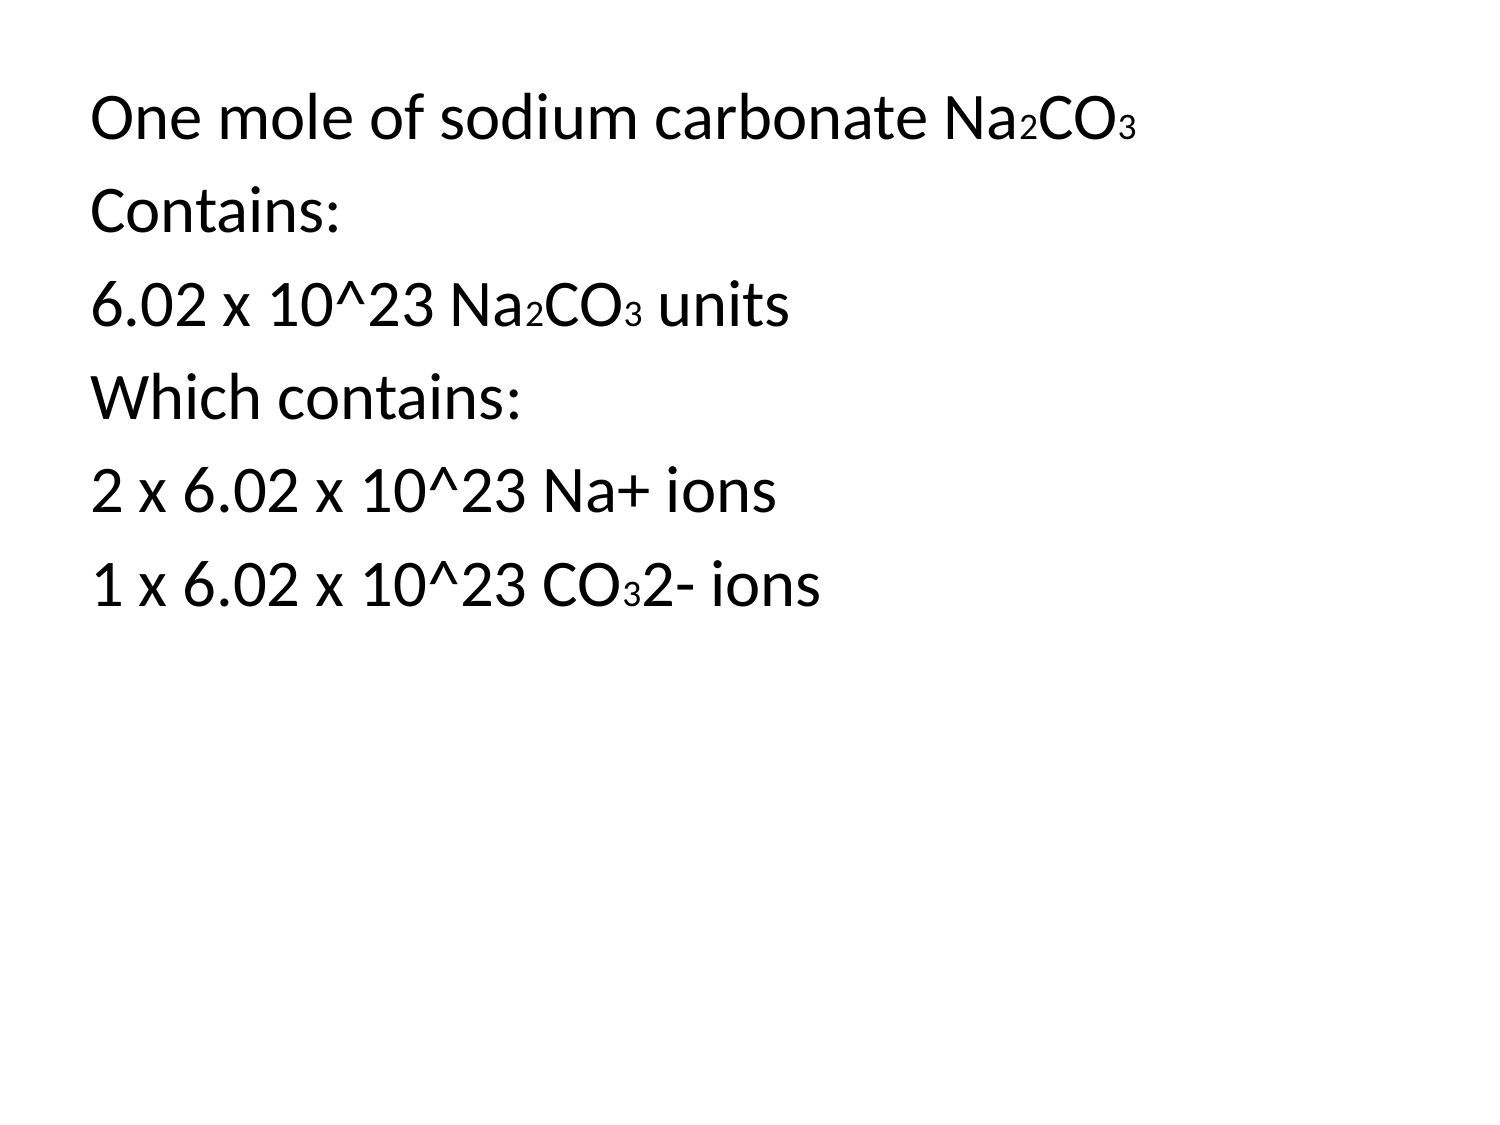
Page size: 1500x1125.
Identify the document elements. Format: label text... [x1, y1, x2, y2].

list One mole of sodium carbonate Na2CO3 Contains: 6.02 x 10^23 Na2CO3 units Which contains: 2 x 6.02 x 10^23 Na+ ions 1 x 6.02 x 10^23 CO32- ions [75, 65, 1425, 1005]
